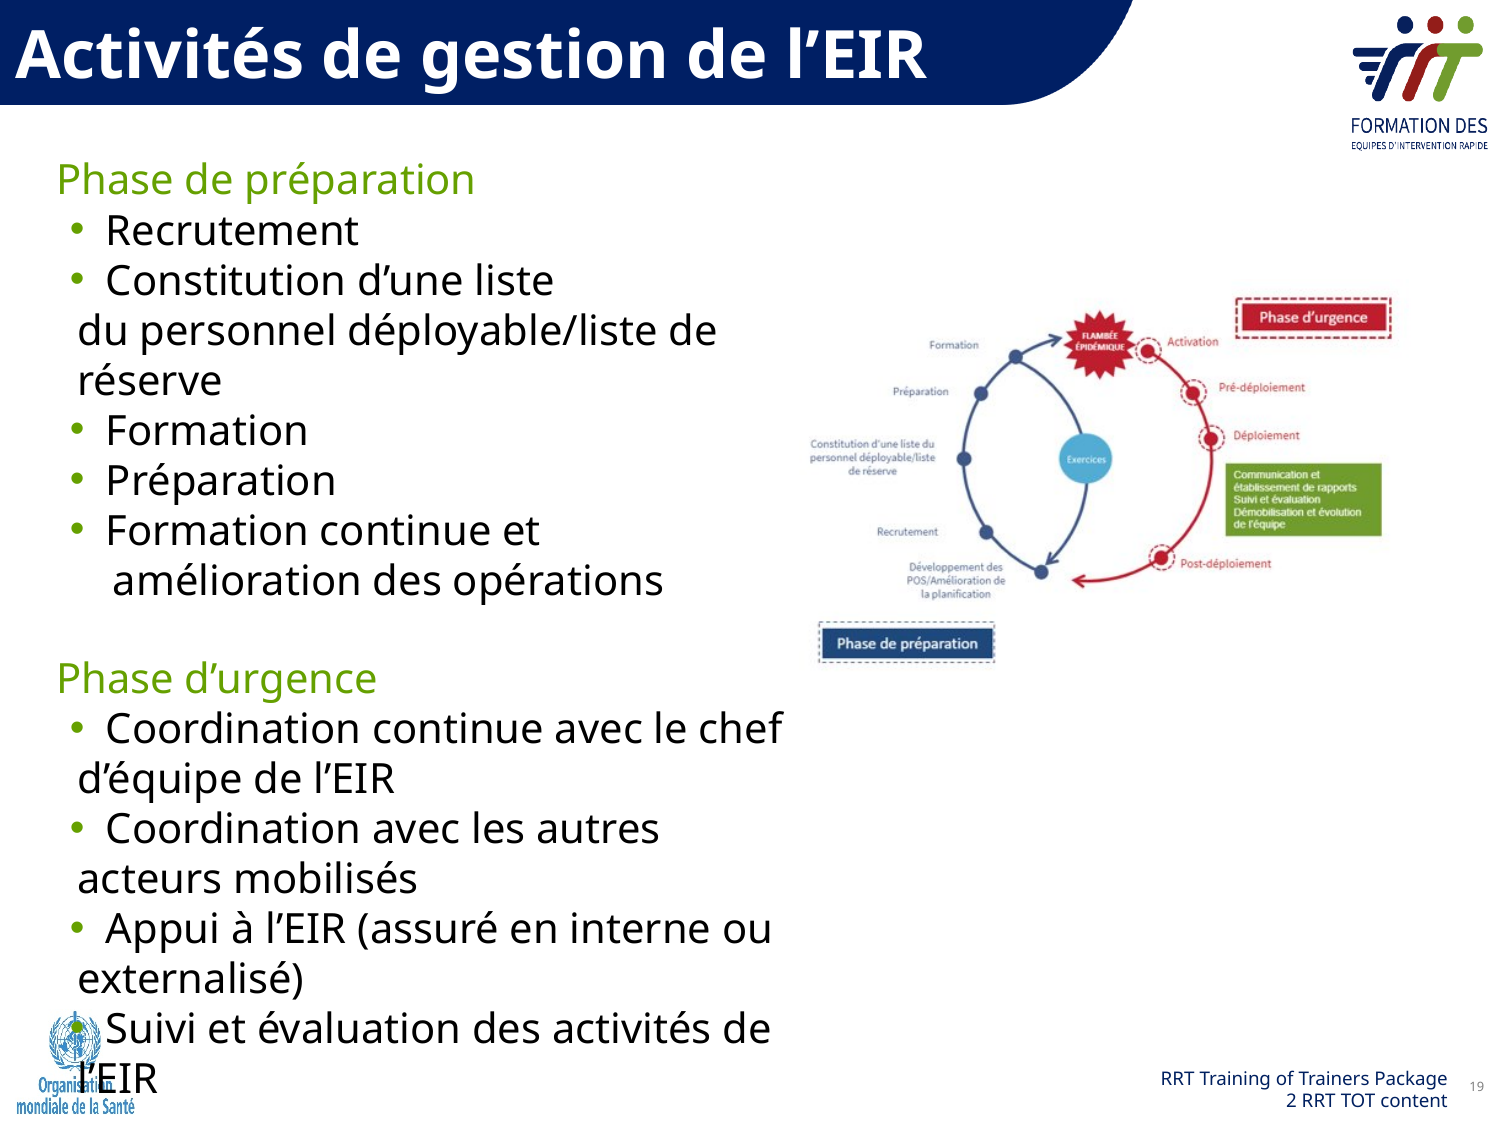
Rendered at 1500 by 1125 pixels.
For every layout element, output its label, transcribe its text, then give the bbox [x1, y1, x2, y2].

list Phase de préparation Recrutement Constitution d’une liste du personnel déployable/liste de réserve Formation Préparation Formation continue et amélioration des opérations Phase d’urgence Coordination continue avec le chef d’équipe de l’EIR Coordination avec les autres acteurs mobilisés Appui à l’EIR (assuré en interne ou externalisé) Suivi et évaluation des activités de l’EIR [48, 150, 800, 915]
text_box Activités de gestion de l’EIR [0, 0, 1350, 107]
picture [760, 278, 1479, 690]
picture [1351, 15, 1488, 151]
picture [15, 1009, 135, 1115]
